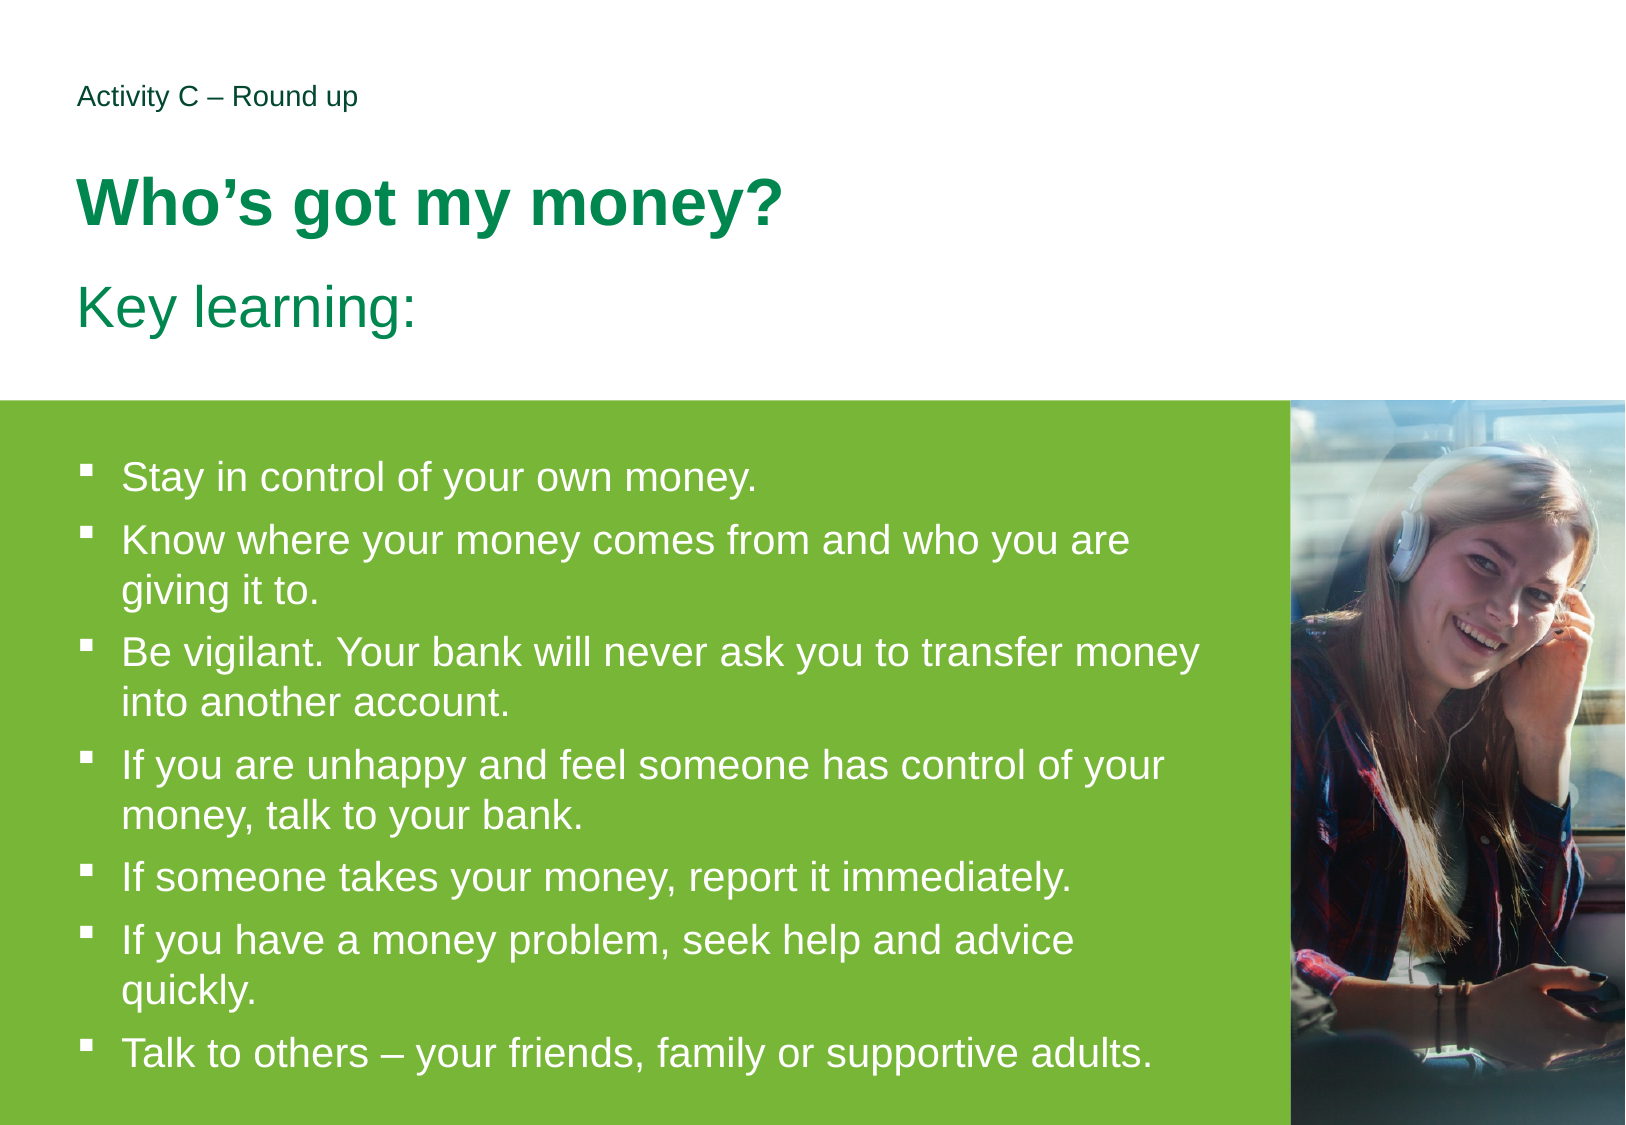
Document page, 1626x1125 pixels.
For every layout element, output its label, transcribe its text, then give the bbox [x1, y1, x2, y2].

text_box Stay in control of your own money. Know where your money comes from and who you are giving it to. Be vigilant. Your bank will never ask you to transfer money into another account. If you are unhappy and feel someone has control of your money, talk to your bank. If someone takes your money, report it immediately. If you have a money problem, seek help and advice quickly. Talk to others – your friends, family or supportive adults. [0, 400, 1288, 1125]
picture [1290, 400, 1625, 1125]
title Activity C – Round up Who’s got my money? Key learning: [76, 76, 1302, 381]
